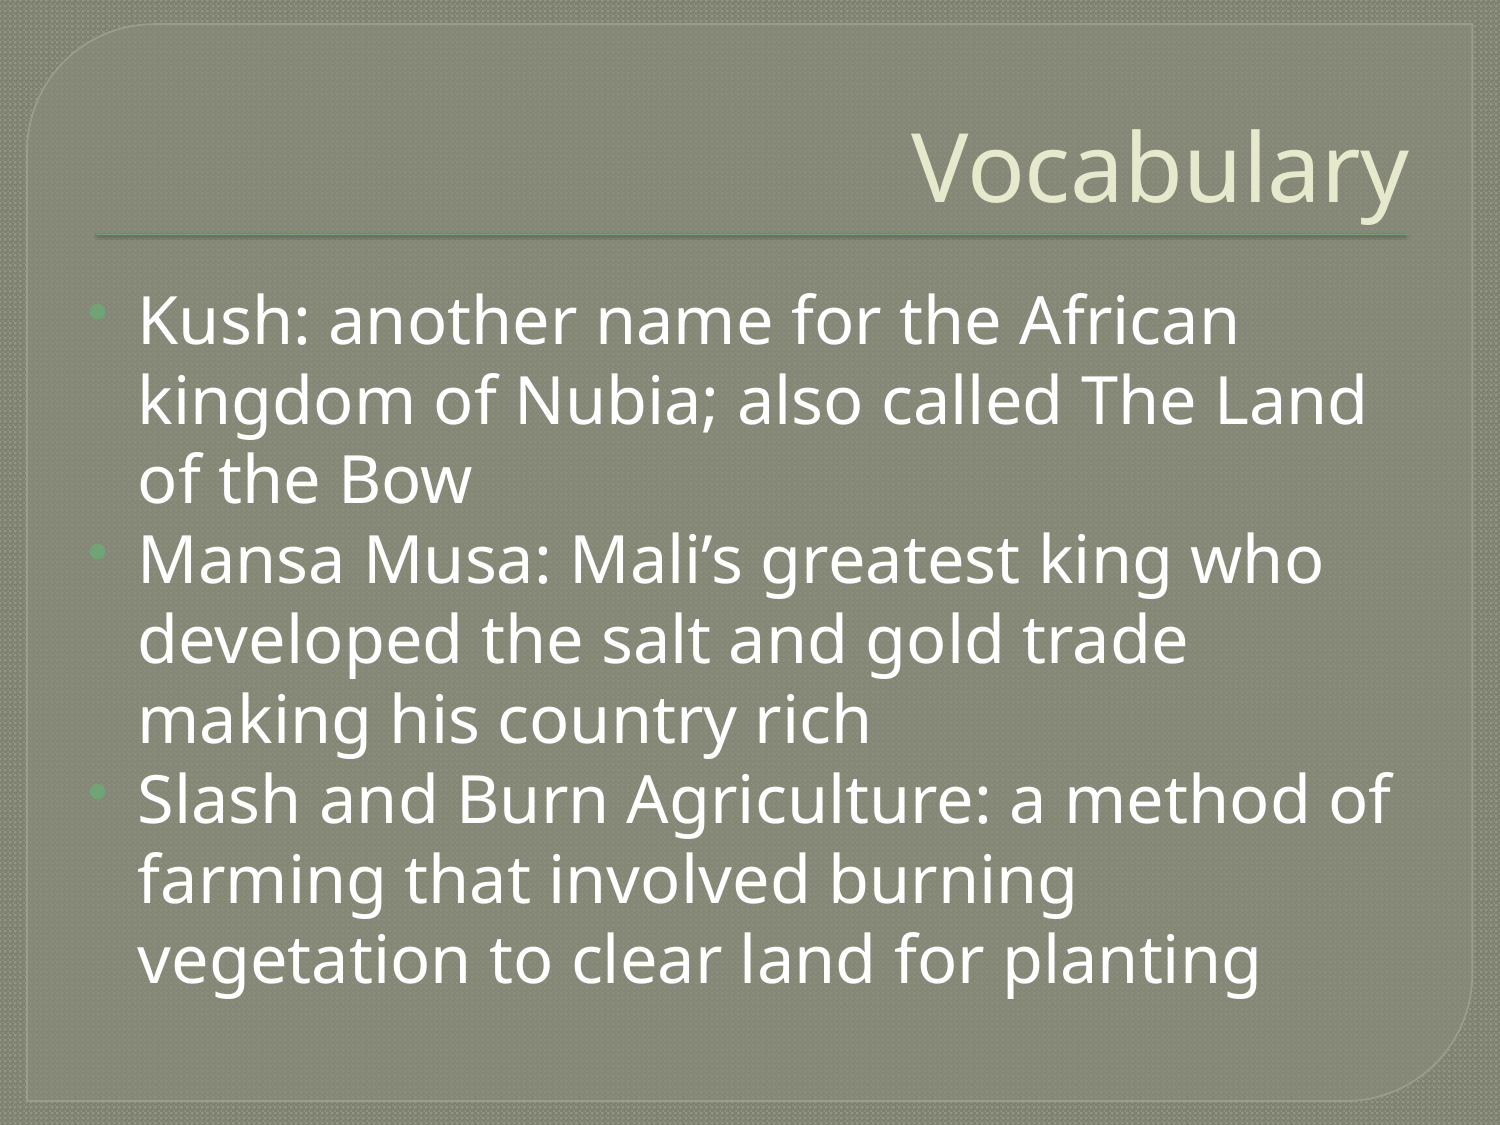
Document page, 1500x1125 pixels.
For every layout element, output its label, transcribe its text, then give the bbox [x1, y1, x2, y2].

title Vocabulary [75, 41, 1425, 230]
list Kush: another name for the African kingdom of Nubia; also called The Land of the Bow Mansa Musa: Mali’s greatest king who developed the salt and gold trade making his country rich Slash and Burn Agriculture: a method of farming that involved burning vegetation to clear land for planting [75, 270, 1425, 1013]
